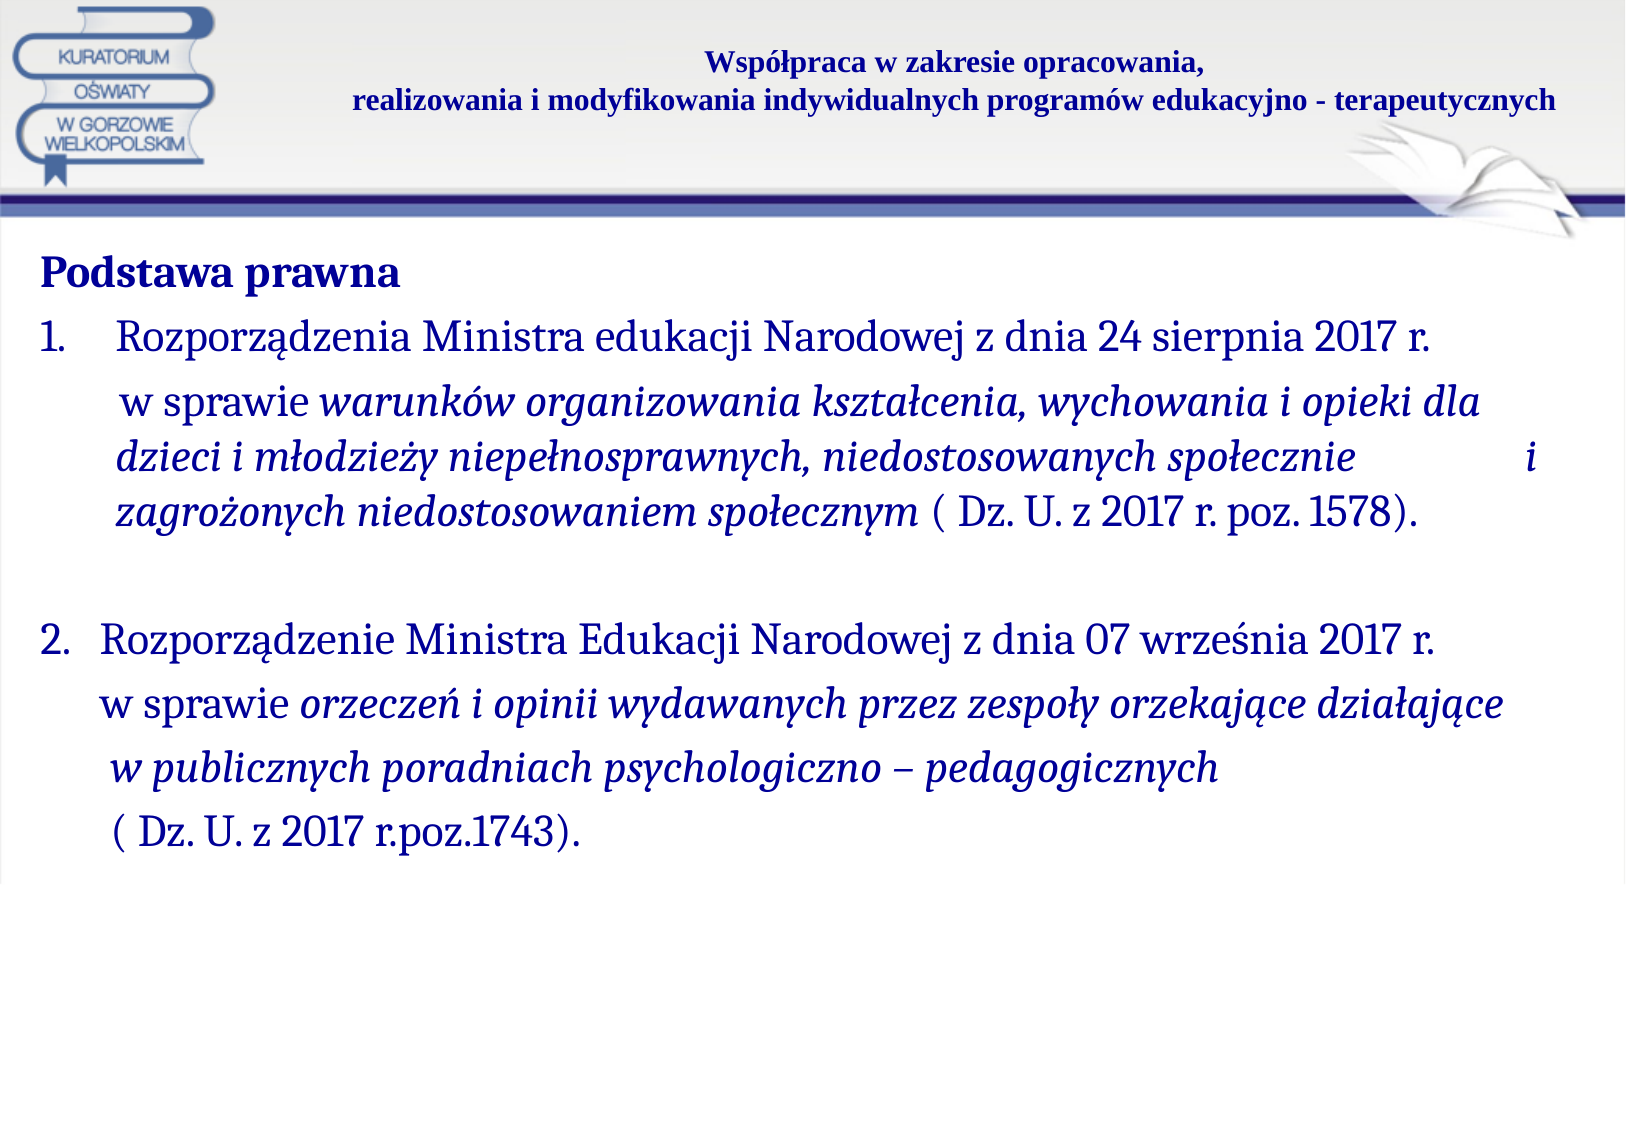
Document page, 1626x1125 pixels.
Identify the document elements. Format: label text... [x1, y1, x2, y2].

title Współpraca w zakresie opracowania, realizowania i modyfikowania indywidualnych programów edukacyjno - terapeutycznych [317, 23, 1600, 176]
list Podstawa prawna Rozporządzenia Ministra edukacji Narodowej z dnia 24 sierpnia 2017 r. w sprawie warunków organizowania kształcenia, wychowania i opieki dla dzieci i młodzieży niepełnosprawnych, niedostosowanych społecznie i zagrożonych niedostosowaniem społecznym ( Dz. U. z 2017 r. poz. 1578). 2. Rozporządzenie Ministra Edukacji Narodowej z dnia 07 września 2017 r. w sprawie orzeczeń i opinii wydawanych przez zespoły orzekające działające w publicznych poradniach psychologiczno – pedagogicznych ( Dz. U. z 2017 r.poz.1743). [25, 234, 1600, 938]
picture [0, 0, 1626, 1125]
